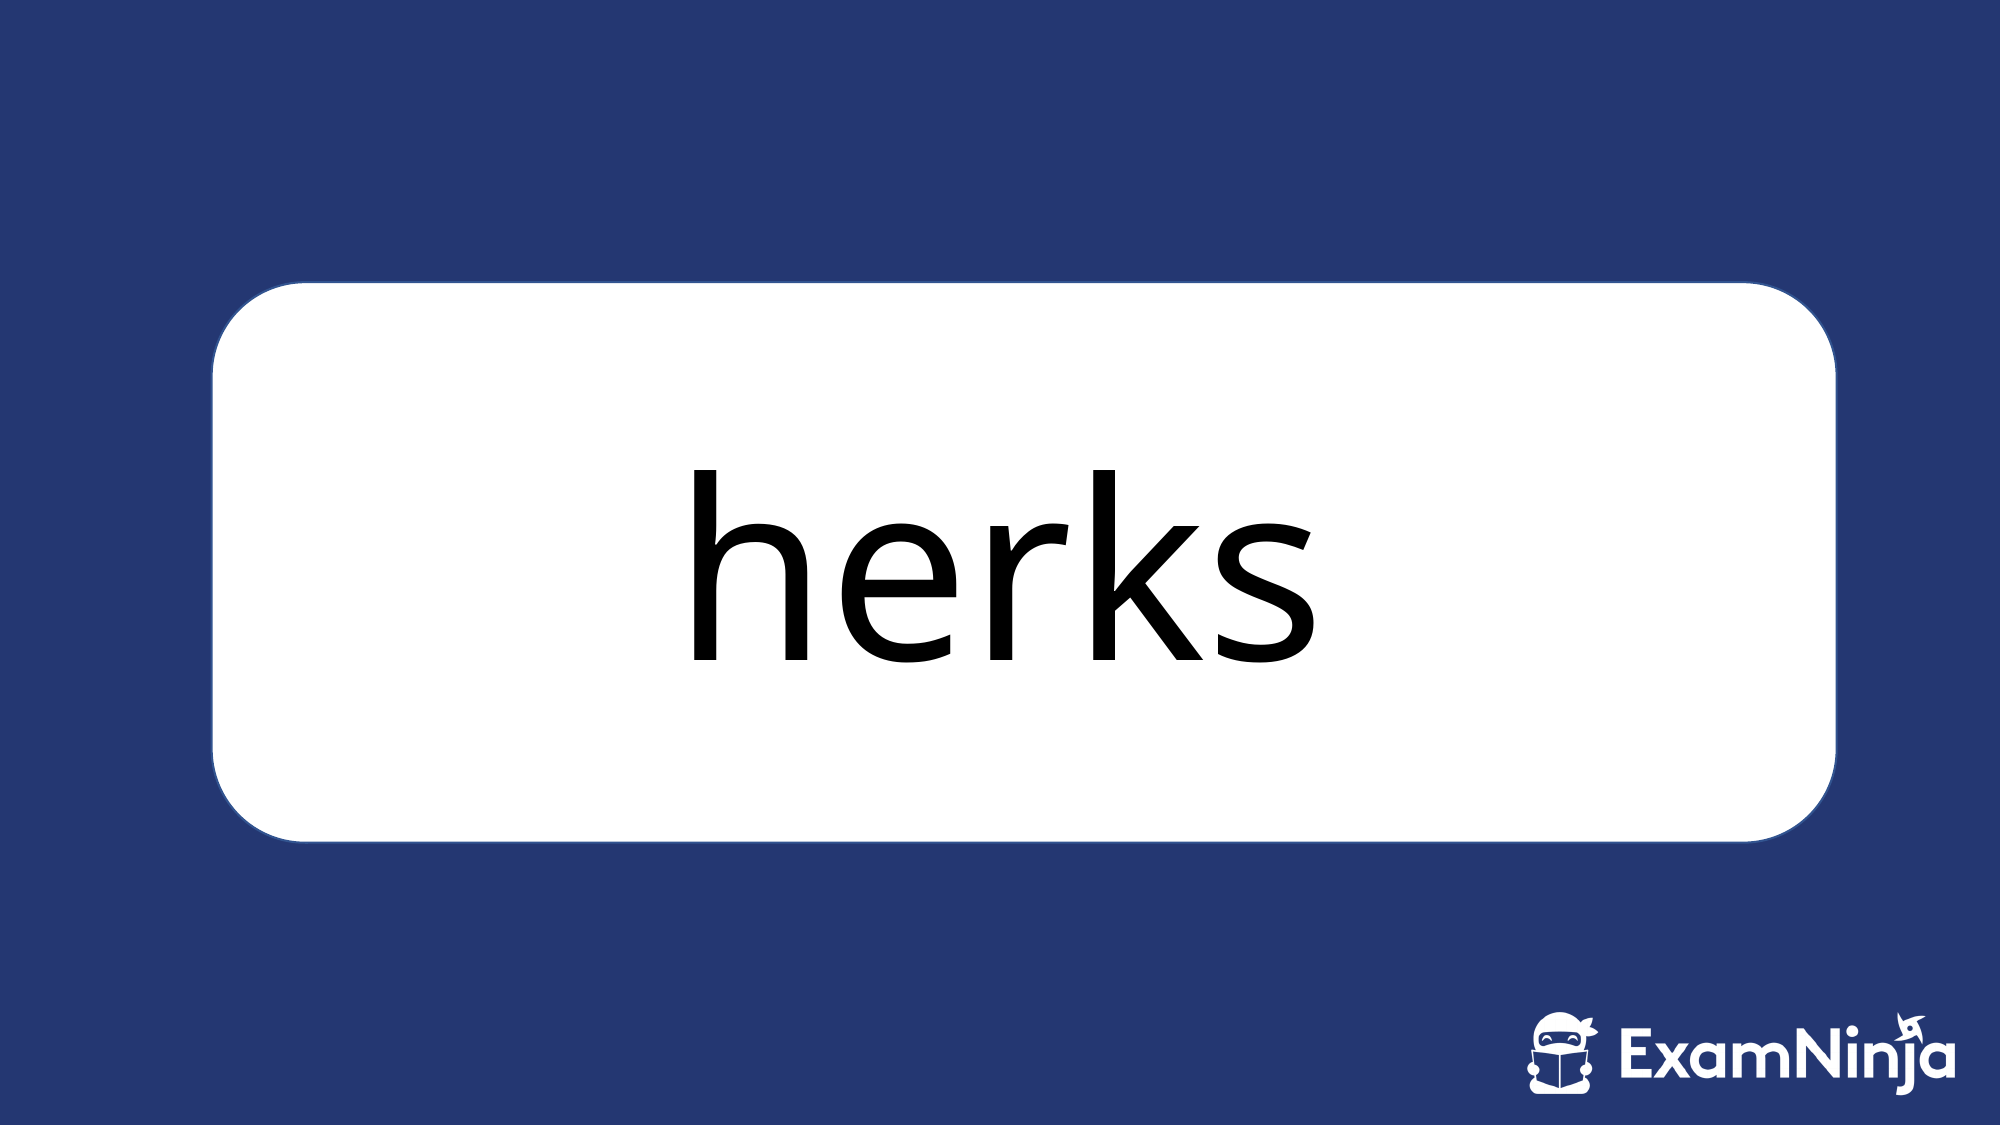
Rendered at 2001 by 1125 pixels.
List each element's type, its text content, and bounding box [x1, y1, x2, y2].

text_box [210, 719, 1838, 844]
text_box [210, 281, 1838, 403]
picture [1501, 1003, 1979, 1102]
text_box herks [143, 403, 1857, 719]
